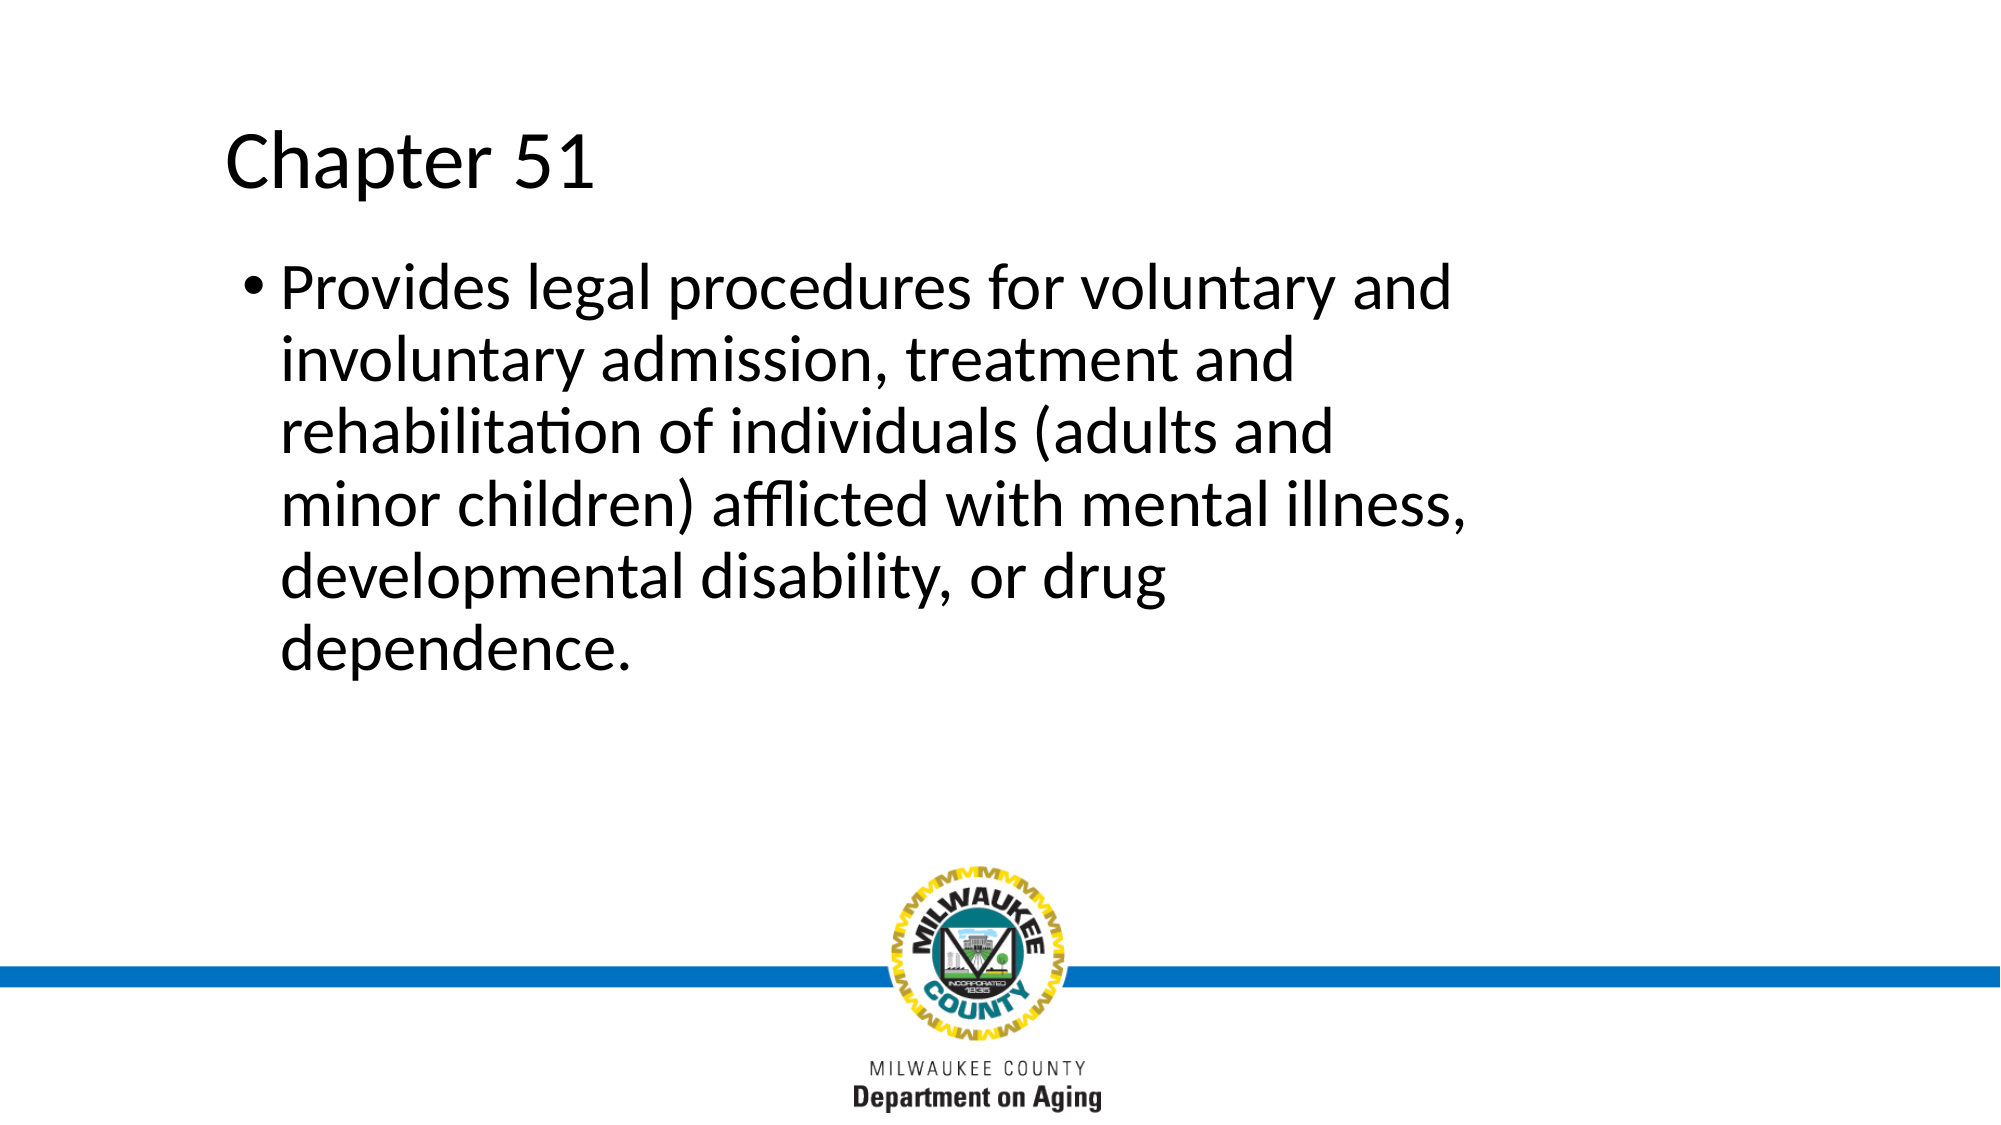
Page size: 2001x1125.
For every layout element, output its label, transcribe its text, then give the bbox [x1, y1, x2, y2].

picture [854, 881, 1101, 1113]
title Chapter 51 [209, 52, 1504, 271]
list Provides legal procedures for voluntary and involuntary admission, treatment and rehabilitation of individuals (adults and minor children) afflicted with mental illness, developmental disability, or drug dependence. [227, 244, 1522, 881]
